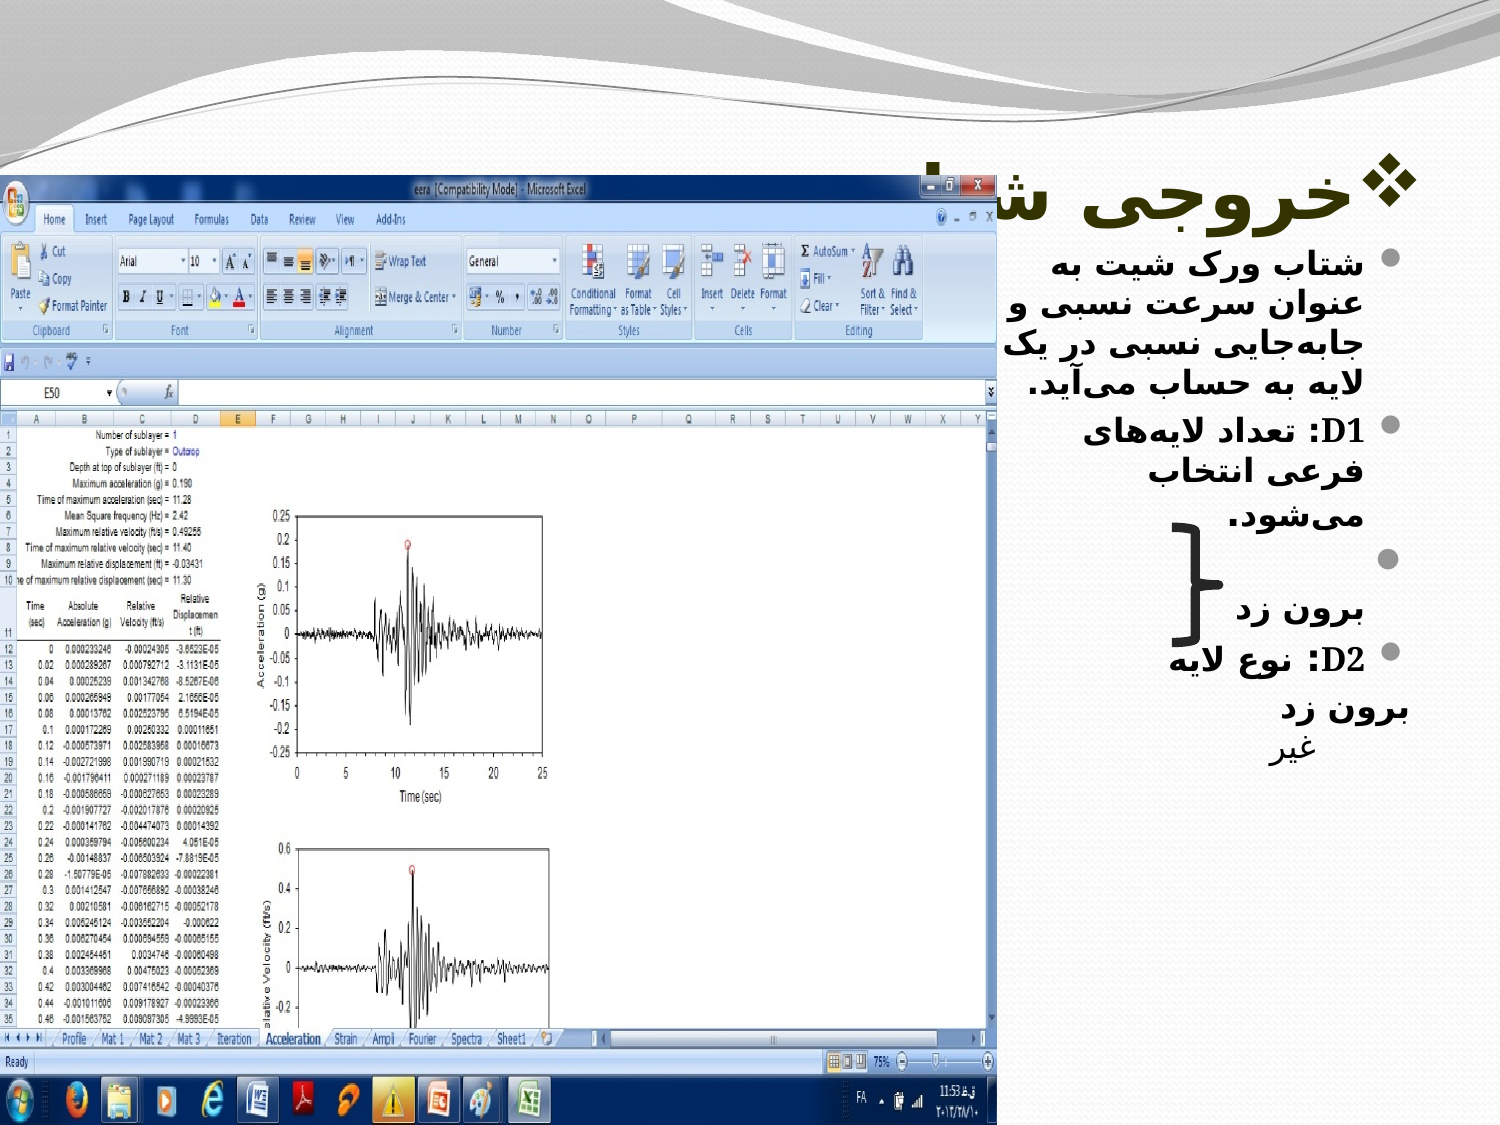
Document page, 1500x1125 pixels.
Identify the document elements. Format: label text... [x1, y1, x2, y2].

list شتاب ورک شیت به عنوان سرعت نسبی و جابه‌جایی نسبی در یک لایه به حساب می‌آید. D1: تعداد لایه‌های فرعی انتخاب می‌شود. برون زد D2: نوع لایه برون زد غیر [1002, 234, 1425, 1102]
table_cell [997, 178, 1002, 234]
text_box [1171, 526, 1220, 644]
title خروجی شتاب [75, 46, 1425, 234]
picture [0, 175, 997, 1125]
